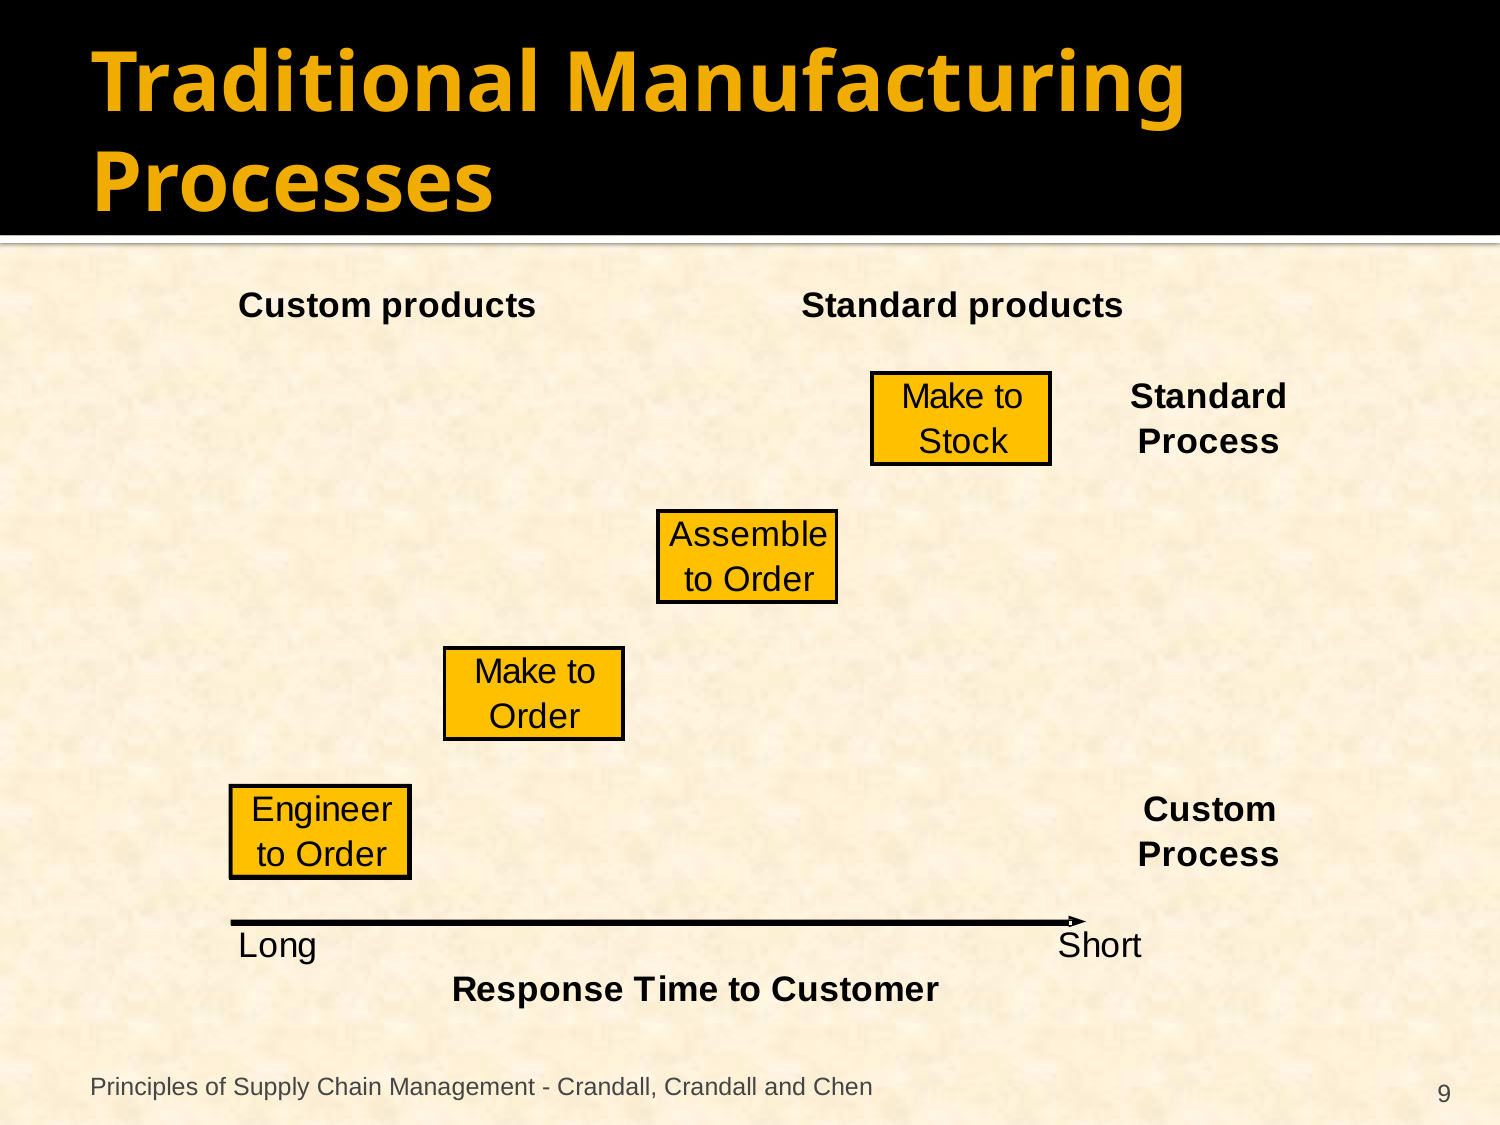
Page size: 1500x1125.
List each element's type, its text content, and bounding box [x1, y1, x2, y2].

title Traditional Manufacturing Processes [75, 25, 1425, 231]
footer Principles of Supply Chain Management - Crandall, Crandall and Chen [75, 1062, 975, 1100]
slide_number 9 [1345, 1062, 1467, 1108]
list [195, 237, 1298, 1013]
picture [0, 243, 1500, 1125]
